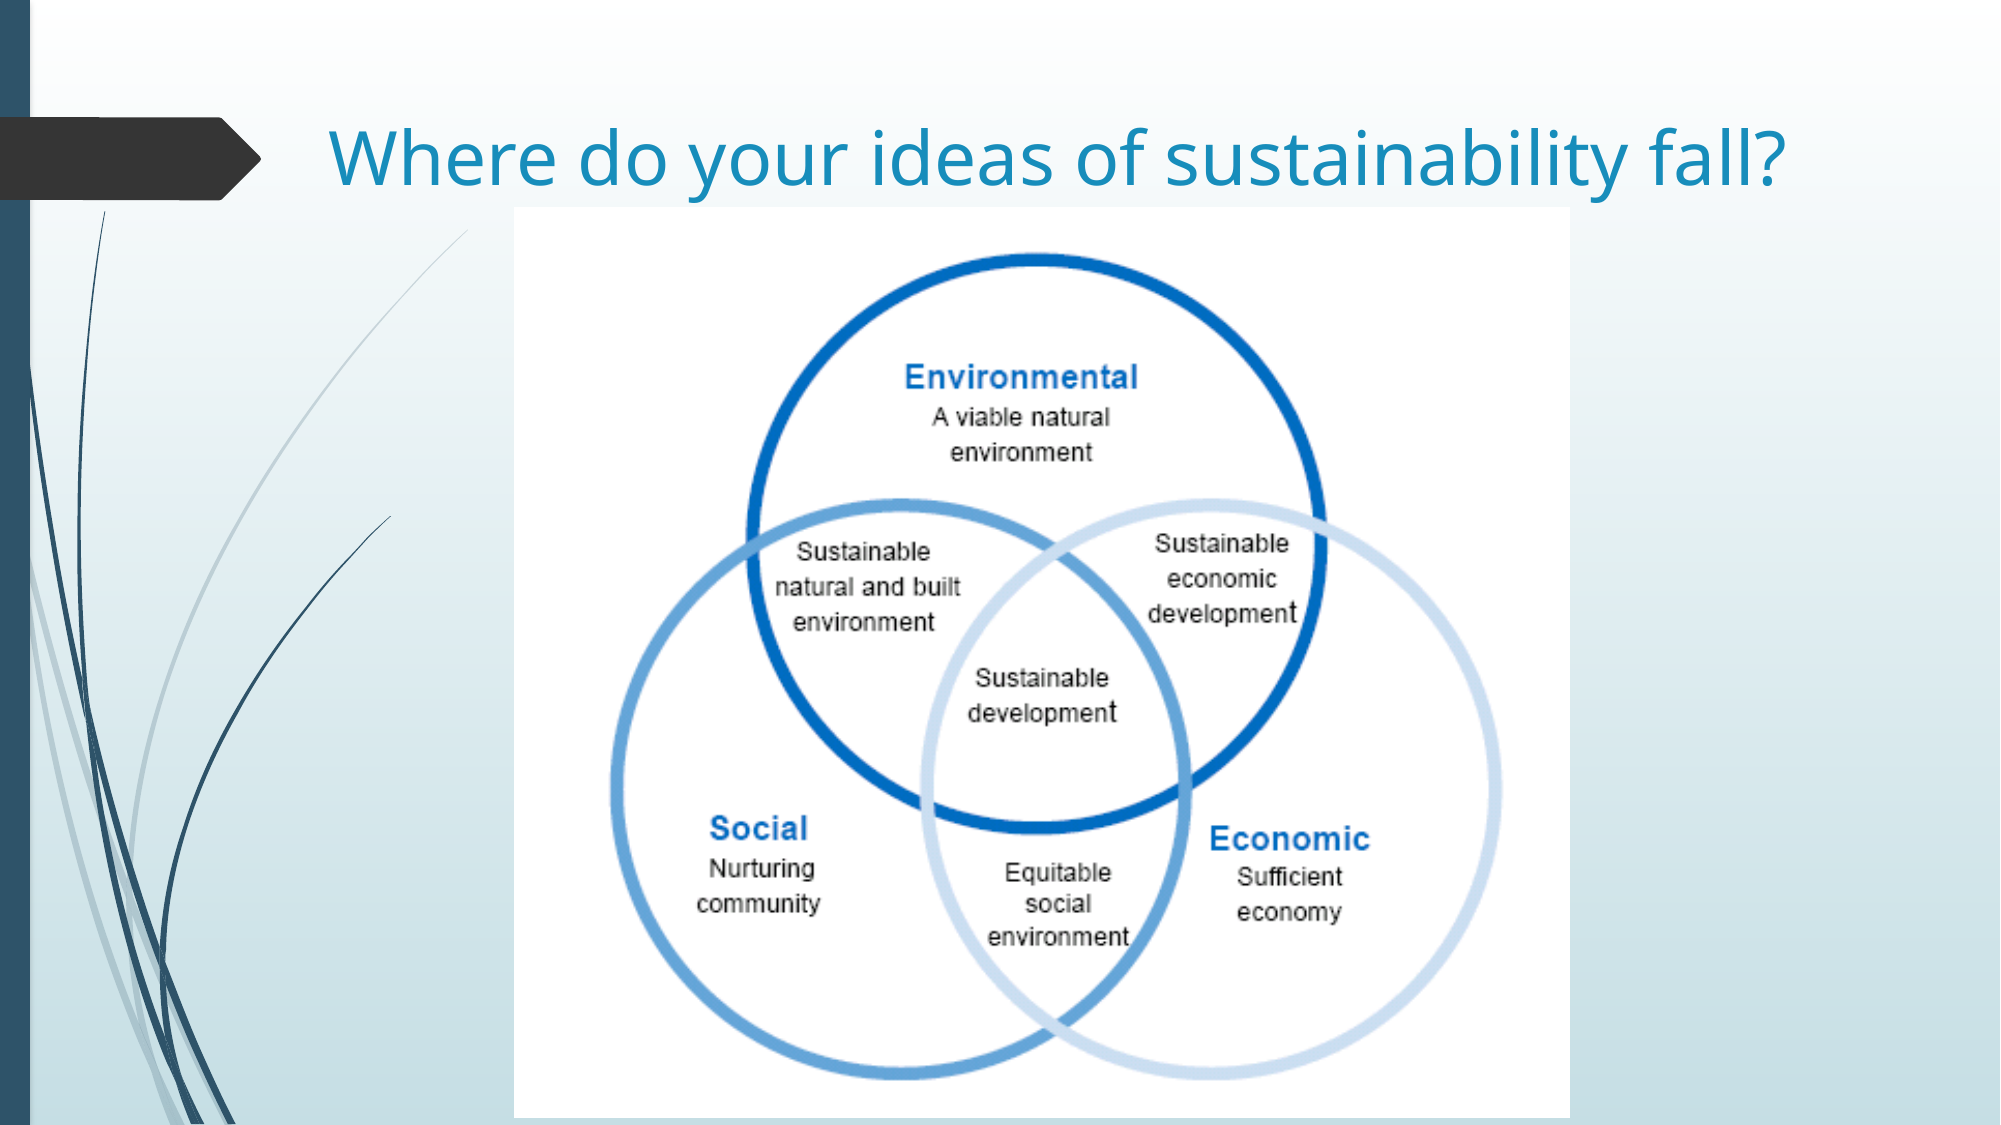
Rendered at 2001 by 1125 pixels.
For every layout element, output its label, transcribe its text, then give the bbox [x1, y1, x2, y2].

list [513, 207, 1570, 1119]
title Where do your ideas of sustainability fall? [313, 102, 1888, 313]
